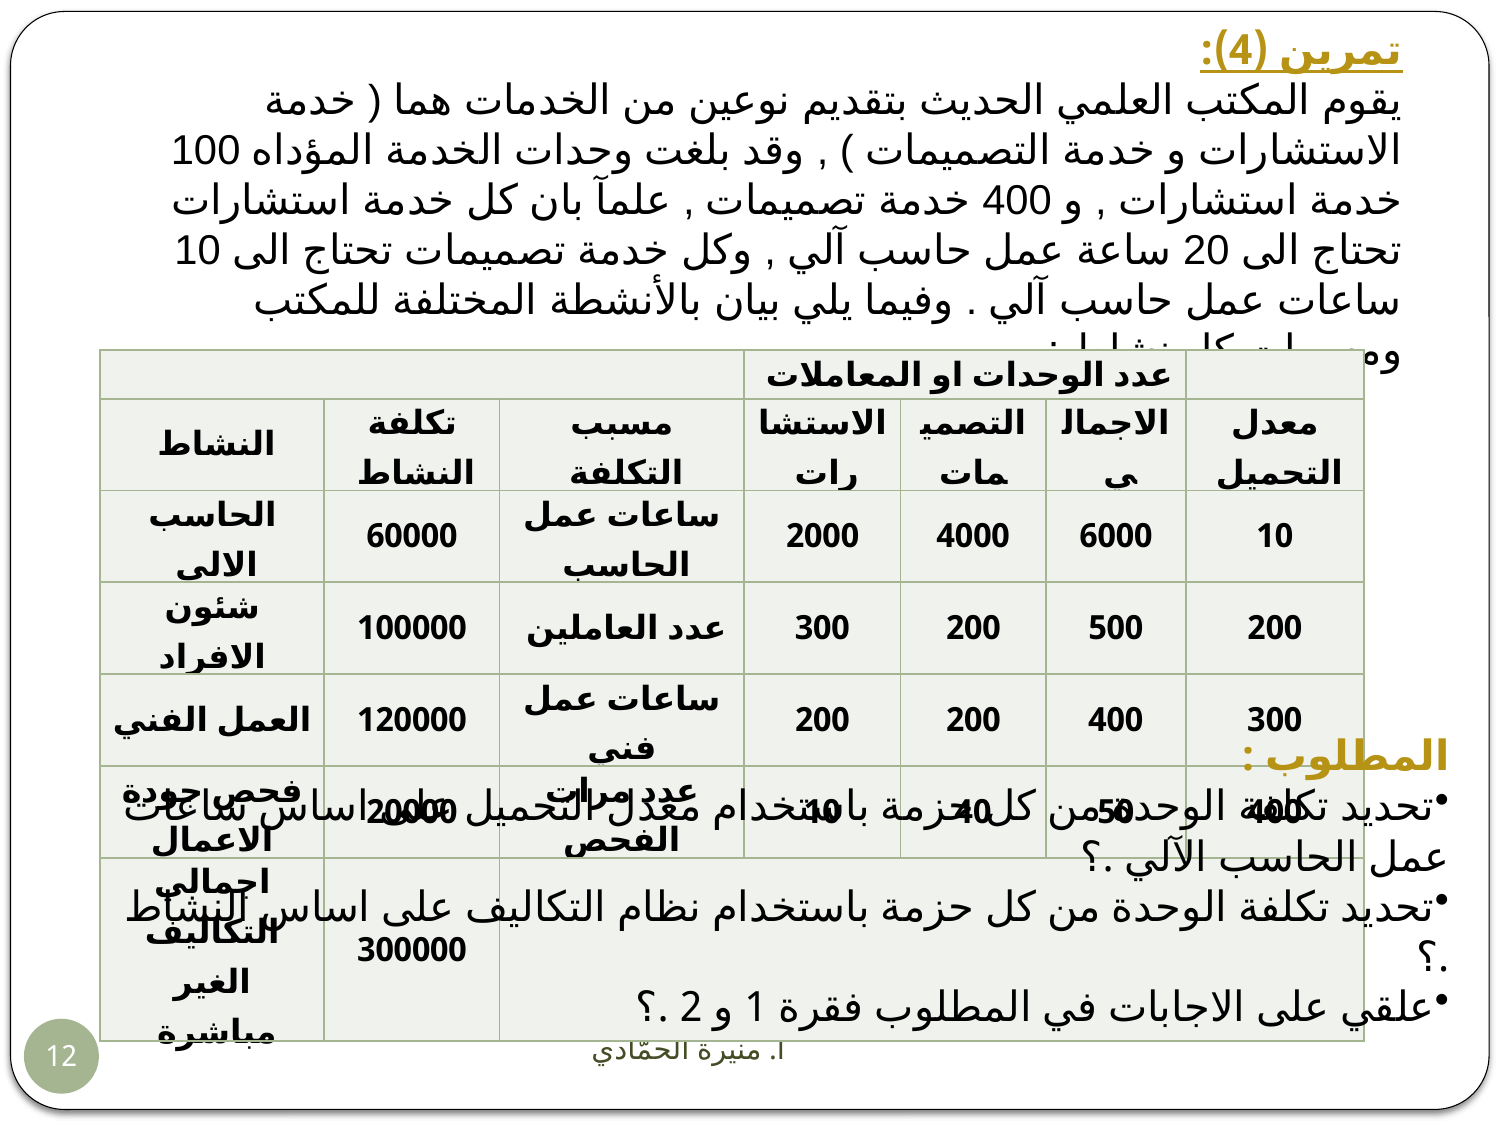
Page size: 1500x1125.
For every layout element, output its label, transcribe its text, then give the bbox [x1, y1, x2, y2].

table_header عدد الوحدات او المعاملات [745, 351, 1185, 398]
table_cell عدد العاملين [500, 583, 743, 673]
table_cell 400 [1047, 675, 1185, 721]
table_cell معدل التحميل [1187, 400, 1363, 490]
table_cell العمل الفني [101, 675, 323, 721]
table_cell الاستشارات [745, 400, 900, 490]
table_cell 300 [745, 583, 900, 673]
table_header [101, 351, 743, 398]
table_cell الاجمالي [1047, 400, 1185, 490]
table_cell شئون الافراد [101, 583, 323, 673]
slide_number 12 [23, 1018, 99, 1094]
table_cell 200 [901, 583, 1045, 673]
table_cell مسبب التكلفة [500, 400, 743, 490]
table_cell 500 [1047, 583, 1185, 673]
table_cell التصميمات [901, 400, 1045, 490]
text_box المطلوب : تحديد تكلفة الوحدة من كل حزمة باستخدام معدل التحميل على اساس ساعات عمل الحاسب الآلي .؟ تحديد تكلفة الوحدة من كل حزمة باستخدام نظام التكاليف على اساس النشاط .؟ علقي على الاجابات في المطلوب فقرة 1 و 2 .؟ [100, 721, 1465, 1037]
table_cell 6000 [1047, 491, 1185, 581]
table_cell 2000 [745, 491, 900, 581]
table_cell 60000 [325, 491, 499, 581]
table_cell ساعات عمل فني [500, 675, 743, 721]
table_cell 200 [745, 675, 900, 721]
table_cell 120000 [325, 675, 499, 721]
table_cell 10 [1187, 491, 1363, 581]
table_header [1187, 351, 1363, 398]
table_cell تكلفة النشاط [325, 400, 499, 490]
table_cell 4000 [901, 491, 1045, 581]
table_cell الحاسب الالي [101, 491, 323, 581]
text_box تمرين (4): يقوم المكتب العلمي الحديث بتقديم نوعين من الخدمات هما ( خدمة الاستشارات و خدمة التصميمات ) , وقد بلغت وحدات الخدمة المؤداه 100 خدمة استشارات , و 400 خدمة تصميمات , علمآ بان كل خدمة استشارات تحتاج الى 20 ساعة عمل حاسب آلي , وكل خدمة تصميمات تحتاج الى 10 ساعات عمل حاسب آلي . وفيما يلي بيان بالأنشطة المختلفة للمكتب ومسببات كل نشاط : [112, 15, 1418, 381]
table_cell 100000 [325, 583, 499, 673]
footer أ. منيرة الحمّادي [150, 1012, 800, 1088]
table_cell النشاط [101, 400, 323, 490]
table_cell ساعات عمل الحاسب [500, 491, 743, 581]
table_cell 300 [1187, 675, 1363, 721]
table_cell 200 [1187, 583, 1363, 673]
table_cell 200 [901, 675, 1045, 721]
